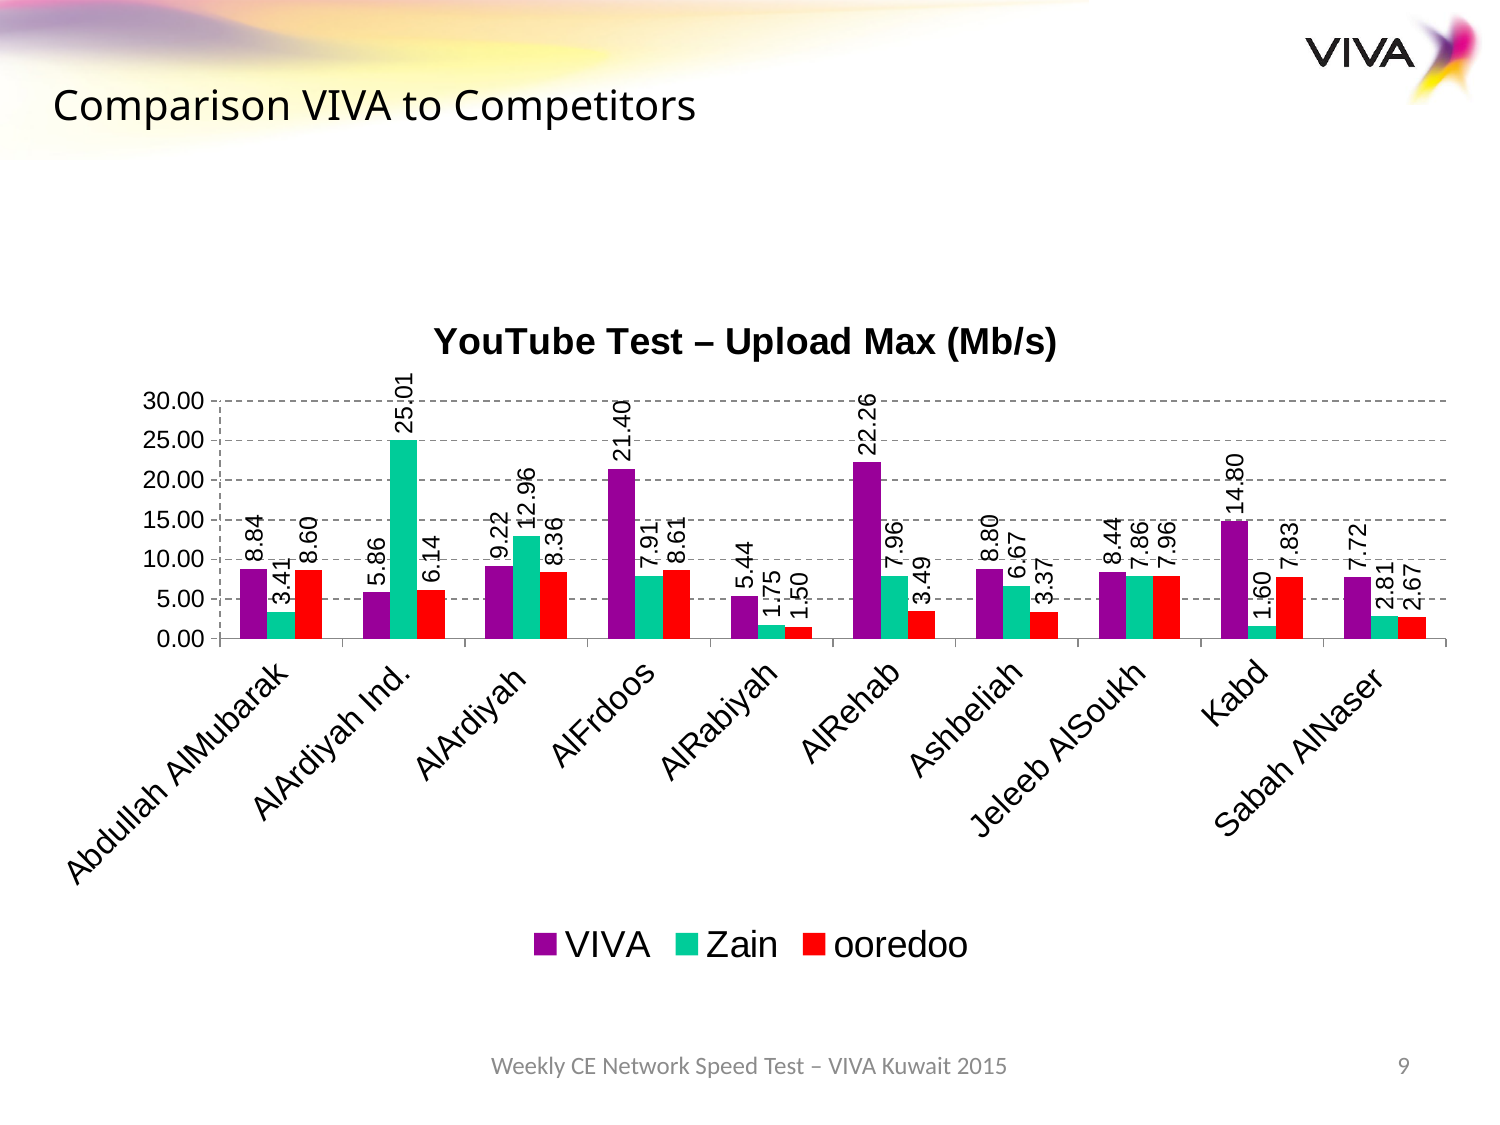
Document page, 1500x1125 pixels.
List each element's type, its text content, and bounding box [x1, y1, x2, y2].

text_box 9 [1074, 1042, 1425, 1103]
text_box Comparison VIVA to Competitors [37, 24, 1278, 184]
chart [27, 287, 1476, 974]
text_box Weekly CE Network Speed Test – VIVA Kuwait 2015 [205, 1042, 1074, 1103]
picture [0, 0, 1089, 160]
picture [1300, 12, 1485, 105]
